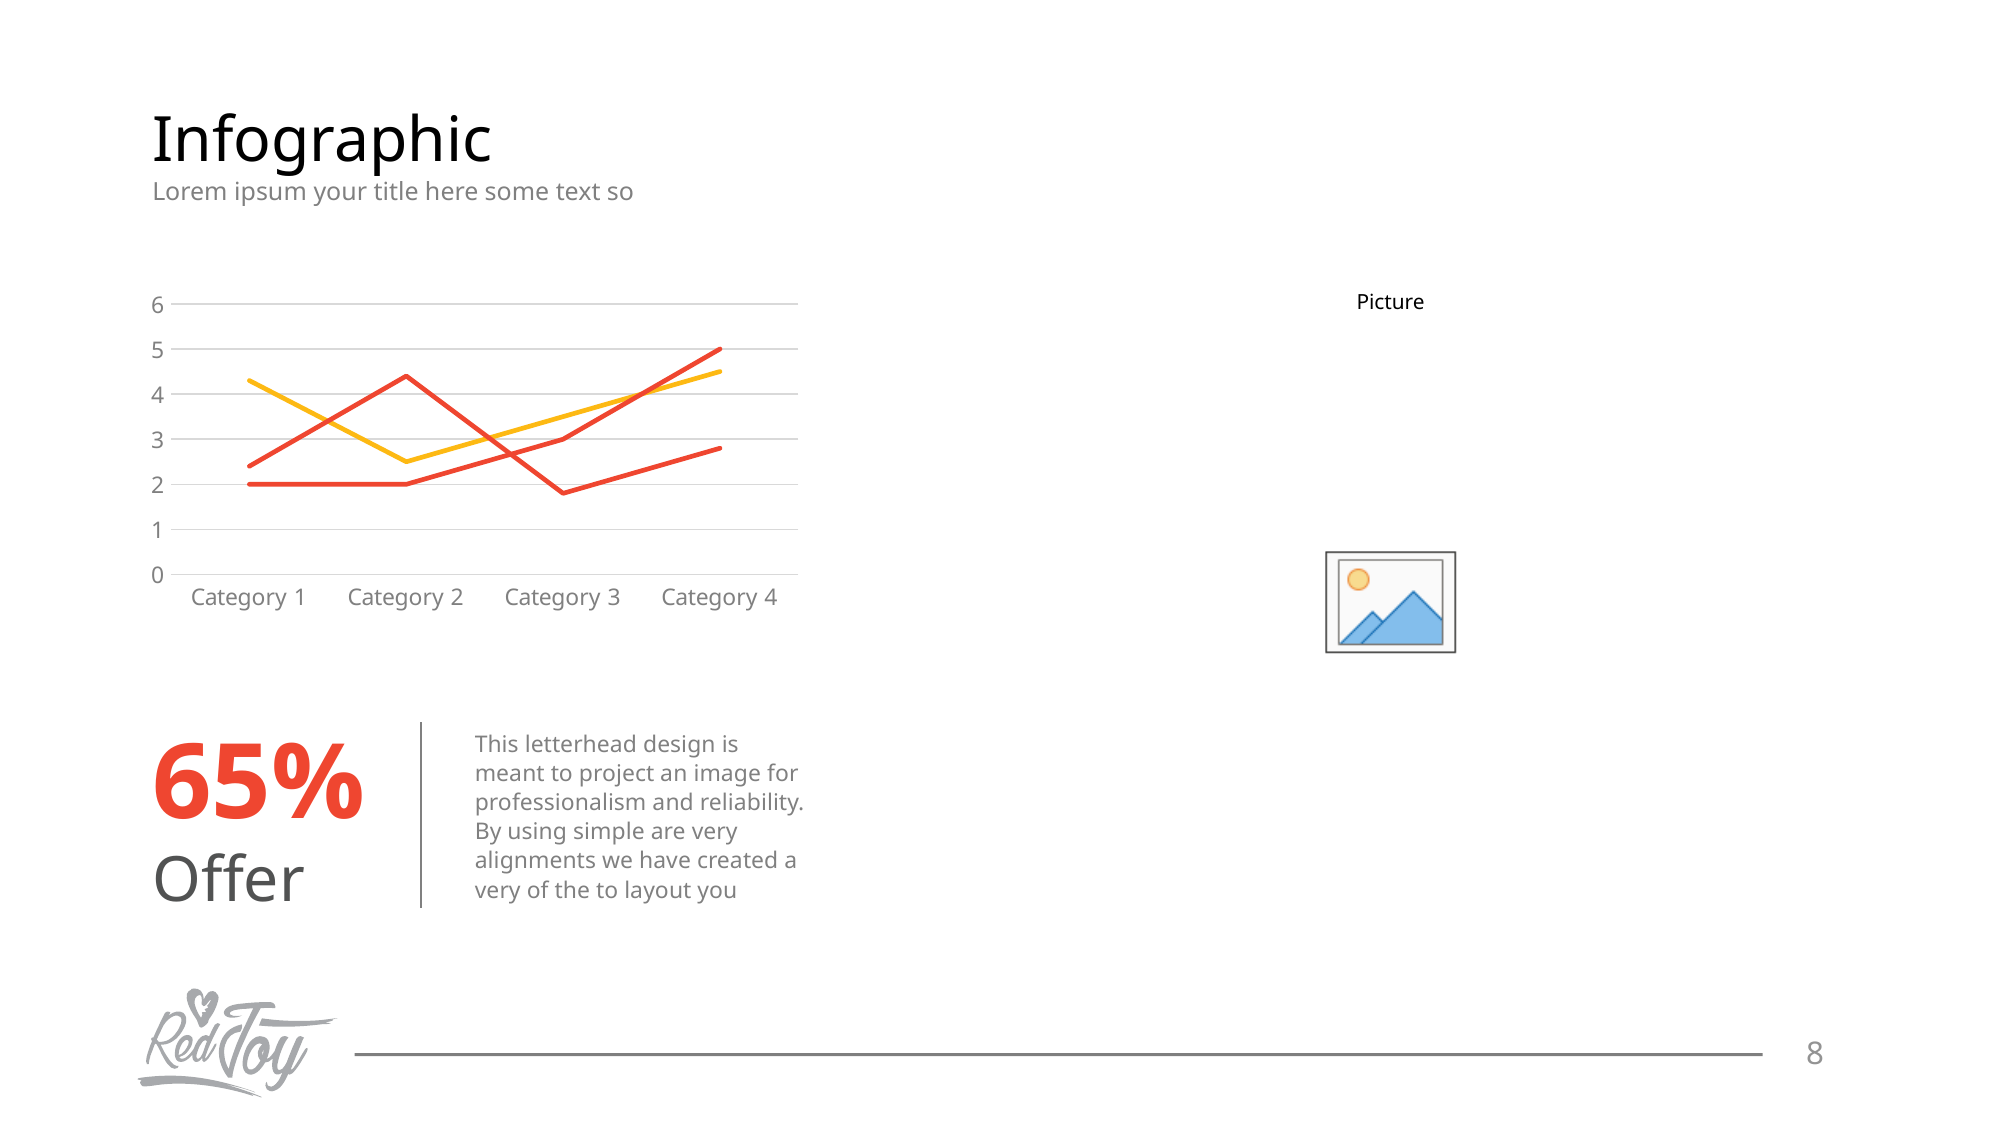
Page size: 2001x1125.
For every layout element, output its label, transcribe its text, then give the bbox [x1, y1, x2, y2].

chart [137, 281, 812, 619]
title Infographic [137, 100, 1863, 171]
slide_number 8 [1767, 1007, 1863, 1103]
list Lorem ipsum your title here some text so [137, 171, 1863, 218]
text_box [137, 706, 812, 924]
picture [918, 281, 1863, 924]
